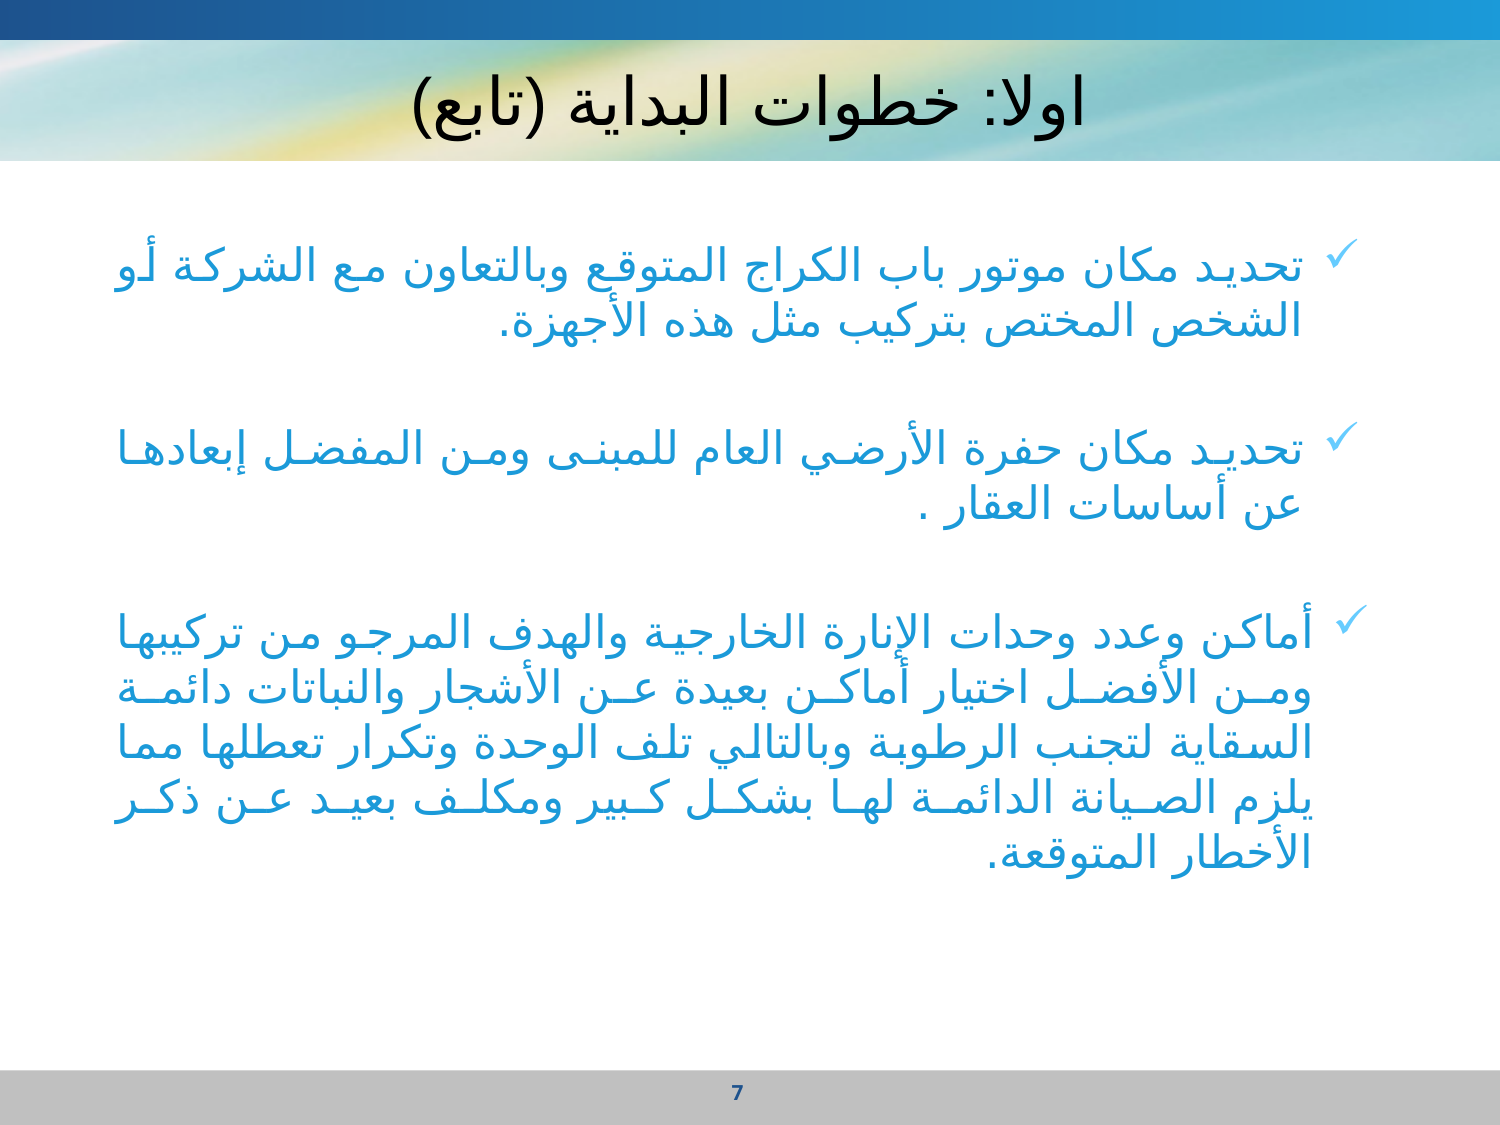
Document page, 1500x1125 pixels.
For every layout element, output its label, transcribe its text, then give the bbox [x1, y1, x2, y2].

slide_number 7 [562, 1072, 913, 1115]
title اولا: خطوات البداية (تابع) [75, 52, 1425, 145]
picture [0, 39, 1500, 161]
list تحديد مكان موتور باب الكراج المتوقع وبالتعاون مع الشركة أو الشخص المختص بتركيب مثل هذه الأجهزة. تحديد مكان حفرة الأرضي العام للمبنى ومن المفضل إبعادها عن أساسات العقار . أماكن وعدد وحدات الإنارة الخارجية والهدف المرجو من تركيبها ومن الأفضل اختيار أماكن بعيدة عن الأشجار والنباتات دائمة السقاية لتجنب الرطوبة وبالتالي تلف الوحدة وتكرار تعطلها مما يلزم الصيانة الدائمة لها بشكل كبير ومكلف بعيد عن ذكر الأخطار المتوقعة. [101, 228, 1386, 1025]
